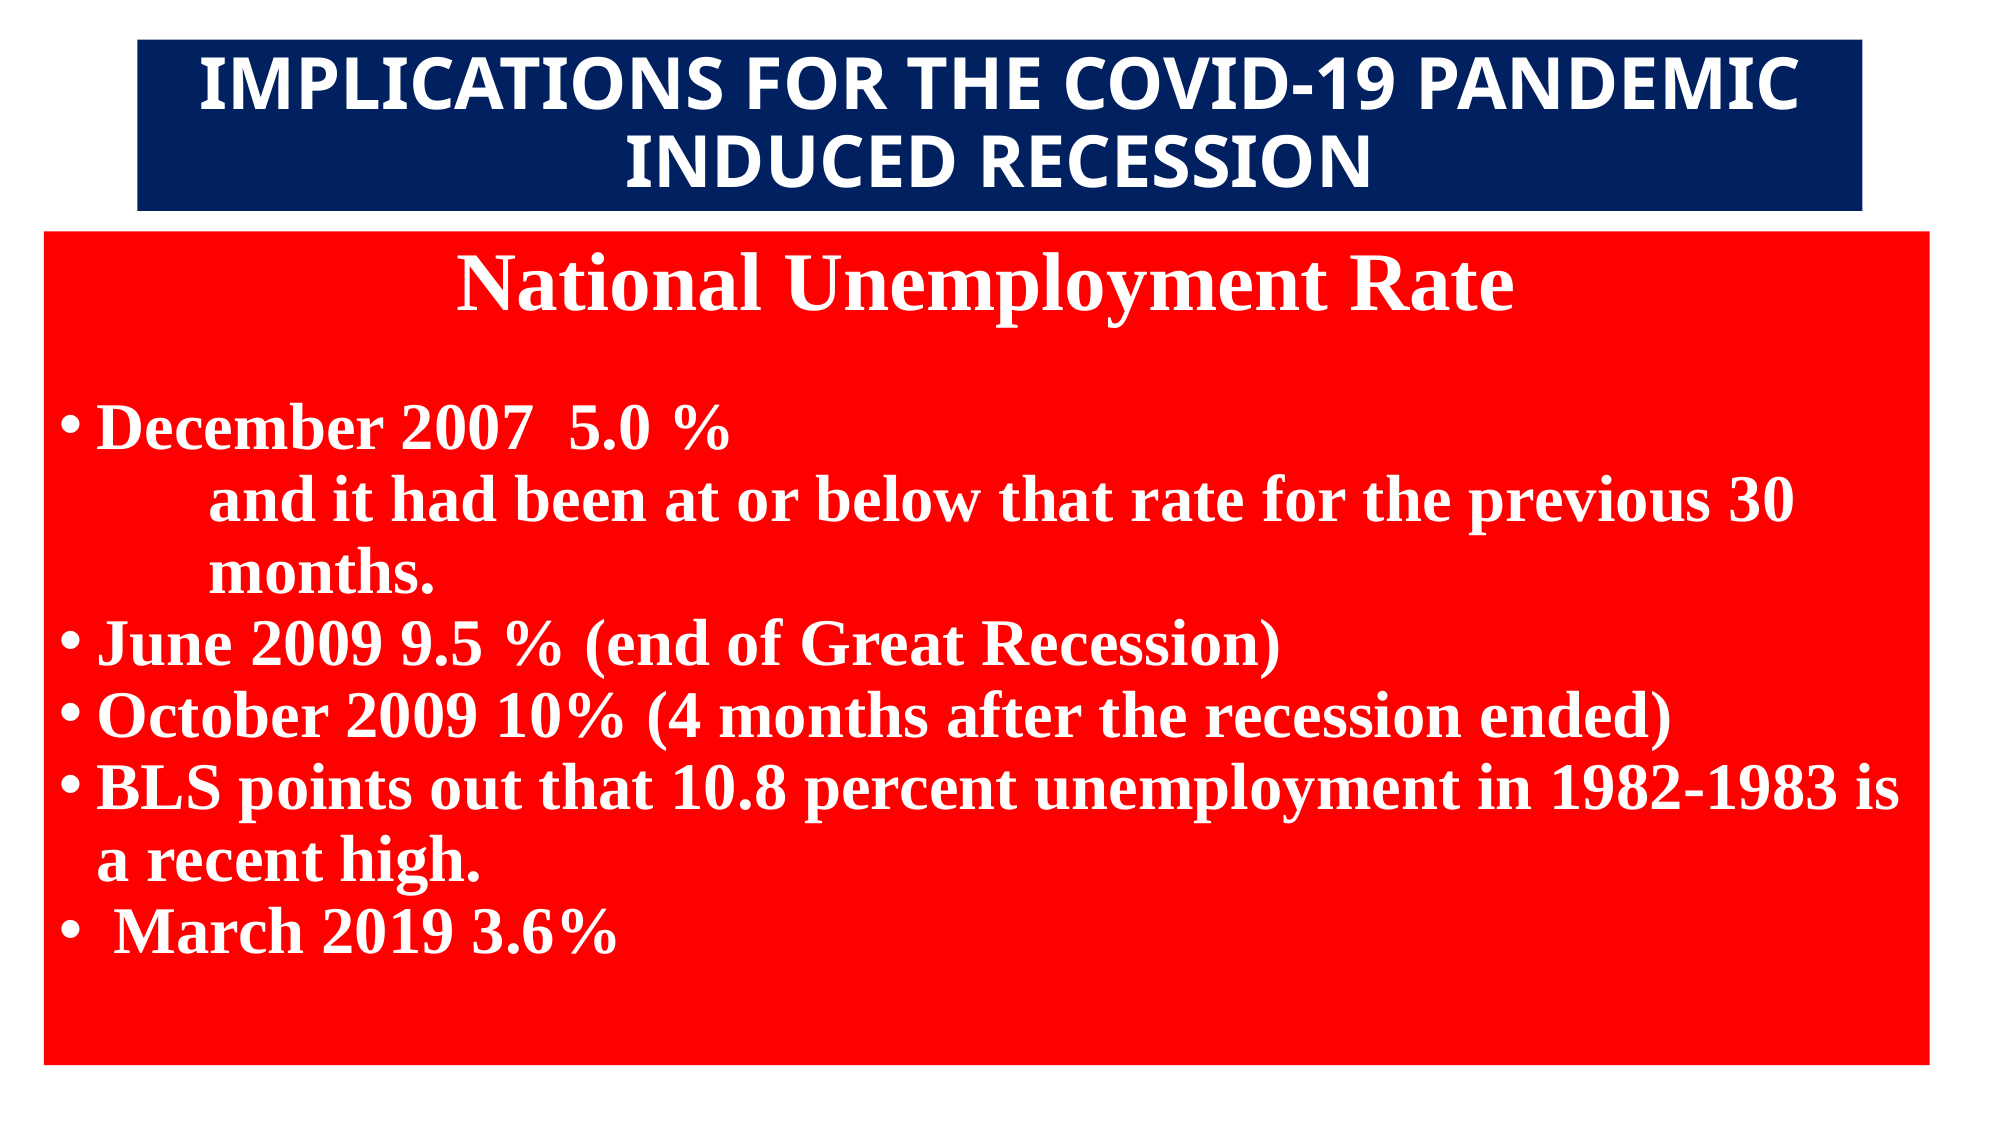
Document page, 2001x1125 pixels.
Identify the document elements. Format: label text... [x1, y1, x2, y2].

title IMPLICATIONS FOR THE COVID-19 PANDEMIC INDUCED RECESSION [137, 39, 1863, 211]
list National Unemployment Rate December 2007 5.0 % and it had been at or below that rate for the previous 30 months. June 2009 9.5 % (end of Great Recession) October 2009 10% (4 months after the recession ended) BLS points out that 10.8 percent unemployment in 1982-1983 is a recent high. March 2019 3.6% [43, 231, 1930, 1066]
